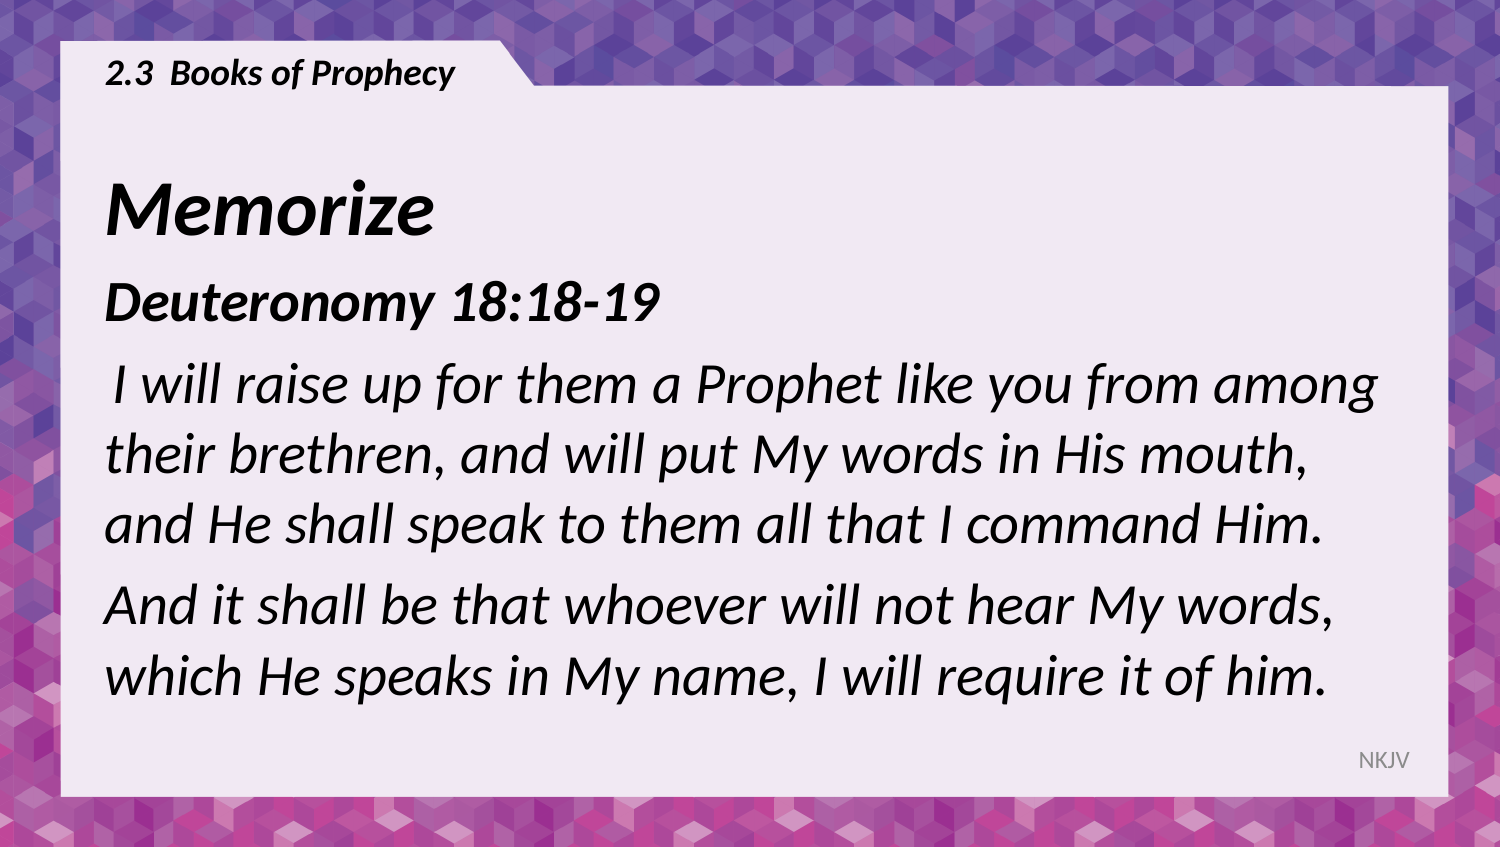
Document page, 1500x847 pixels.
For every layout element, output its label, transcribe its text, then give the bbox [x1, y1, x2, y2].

picture [0, 0, 1500, 847]
title 2.3 Books of Prophecy [89, 33, 1420, 108]
list Memorize Deuteronomy 18:18-19 I will raise up for them a Prophet like you from among their brethren, and will put My words in His mouth, and He shall speak to them all that I command Him. And it shall be that whoever will not hear My words, which He speaks in My name, I will require it of him. [89, 141, 1403, 722]
footer NKJV [950, 736, 1425, 782]
